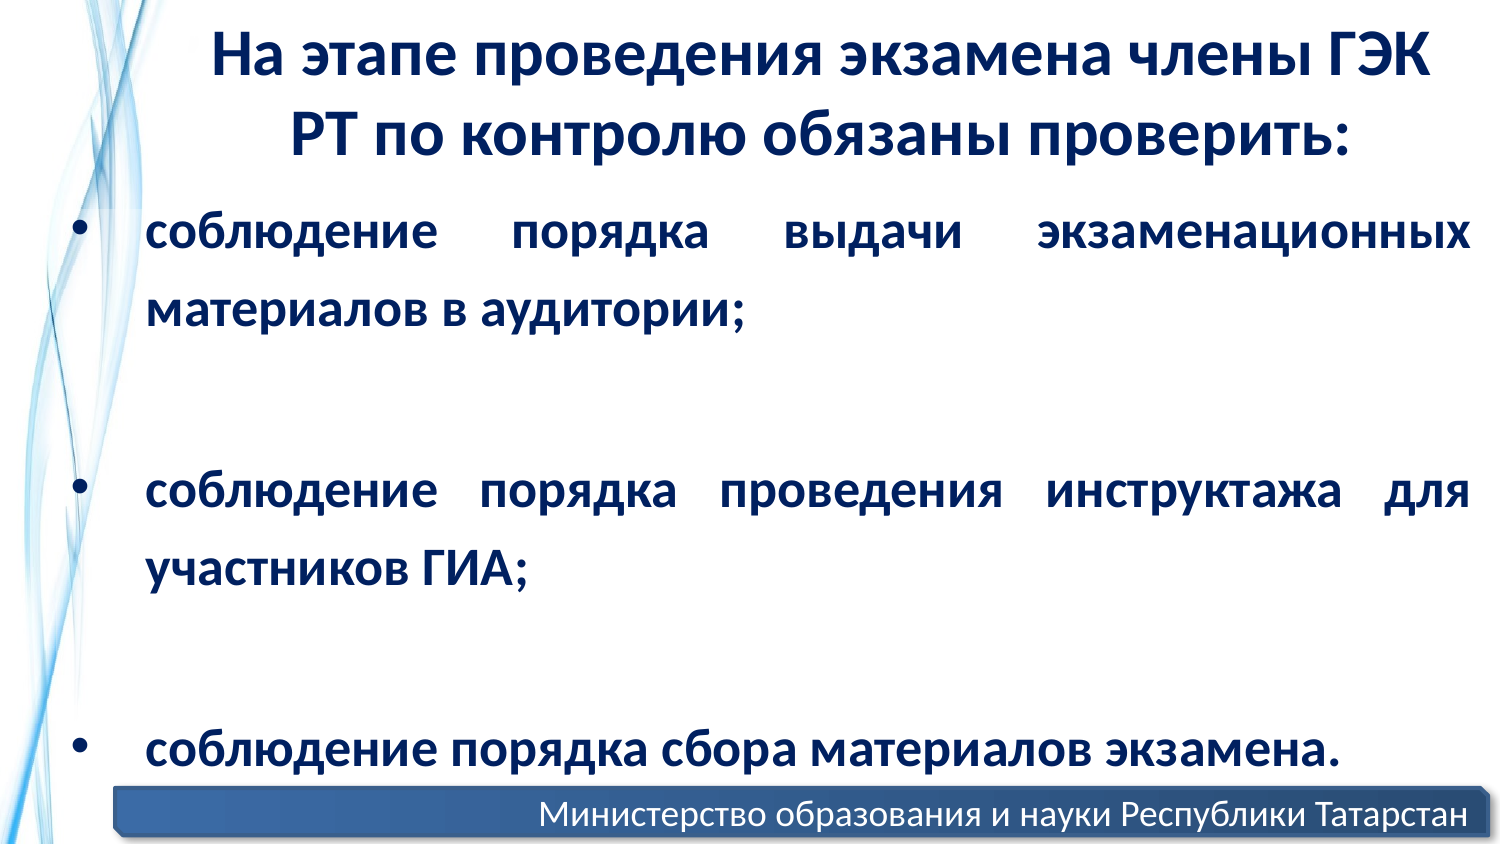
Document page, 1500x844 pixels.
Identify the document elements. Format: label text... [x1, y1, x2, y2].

text_box На этапе проведения экзамена члены ГЭК РТ по контролю обязаны проверить: [233, 1, 1447, 174]
text_box соблюдение порядка выдачи экзаменационных материалов в аудитории; соблюдение порядка проведения инструктажа для участников ГИА; соблюдение порядка сбора материалов экзамена. [235, 207, 1490, 751]
text_box Министерство образования и науки Республики Татарстан [235, 785, 1491, 838]
picture [0, 0, 231, 844]
